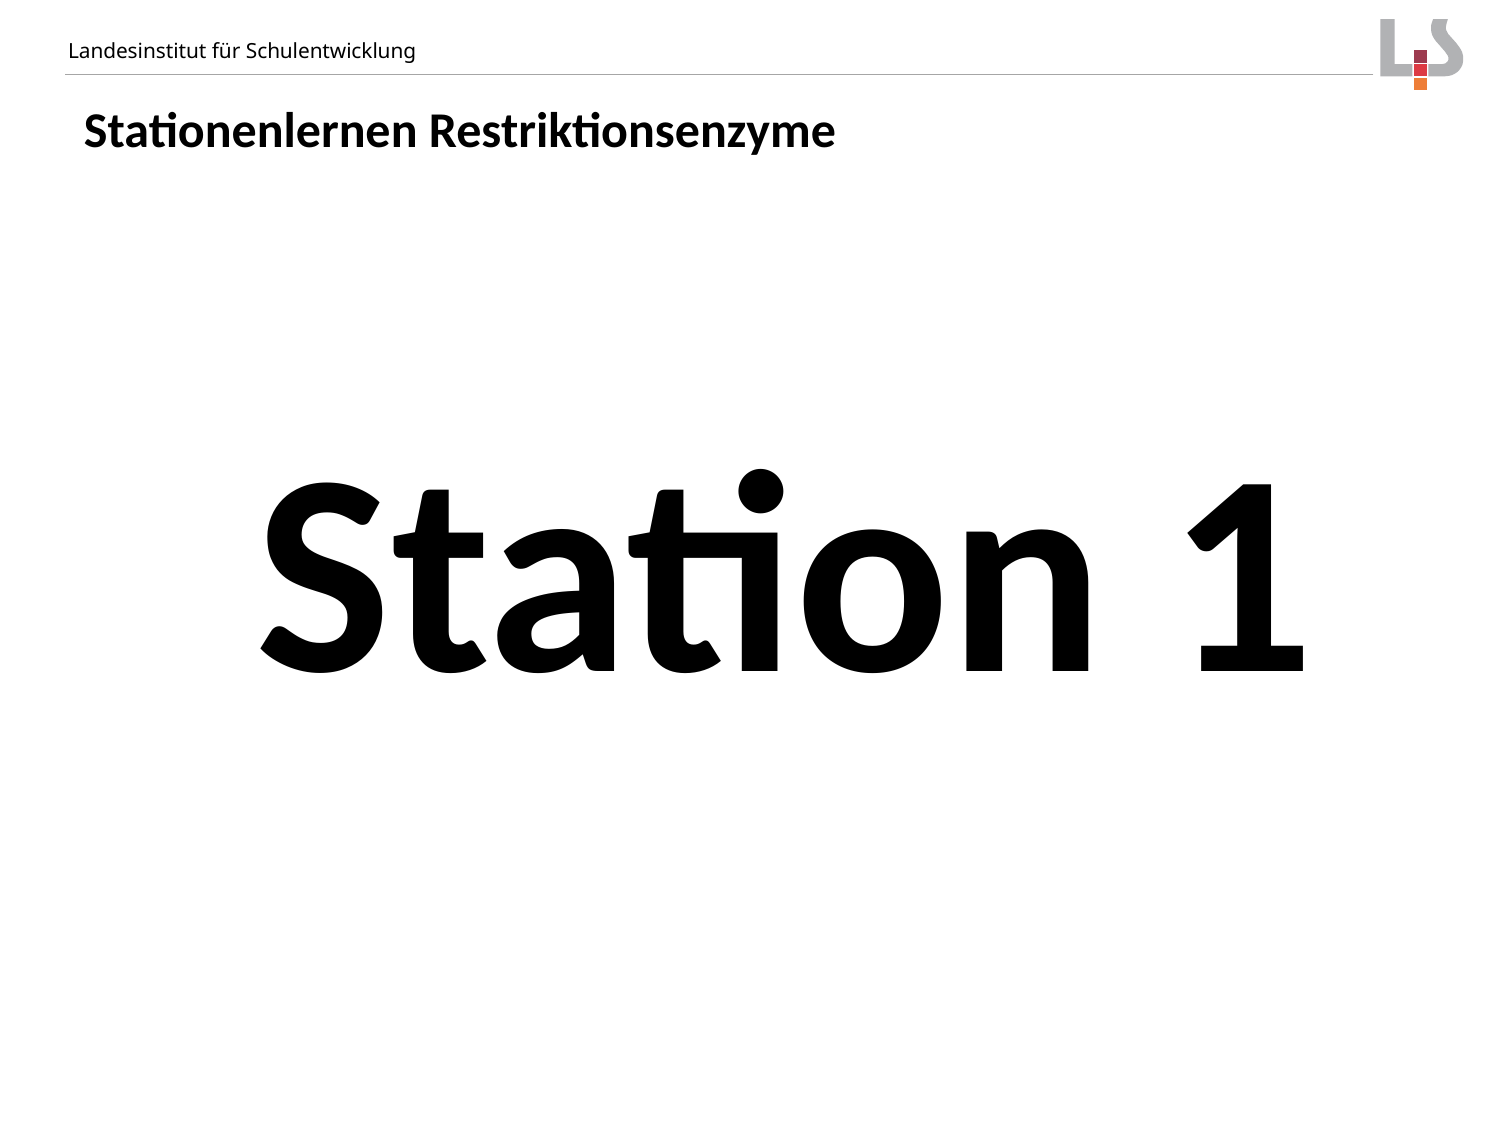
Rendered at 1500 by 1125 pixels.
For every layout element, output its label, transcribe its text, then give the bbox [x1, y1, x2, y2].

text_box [52, 18, 1464, 91]
text_box Stationenlernen Restriktionsenzyme [69, 99, 852, 166]
text_box Station 1 [240, 376, 1331, 736]
